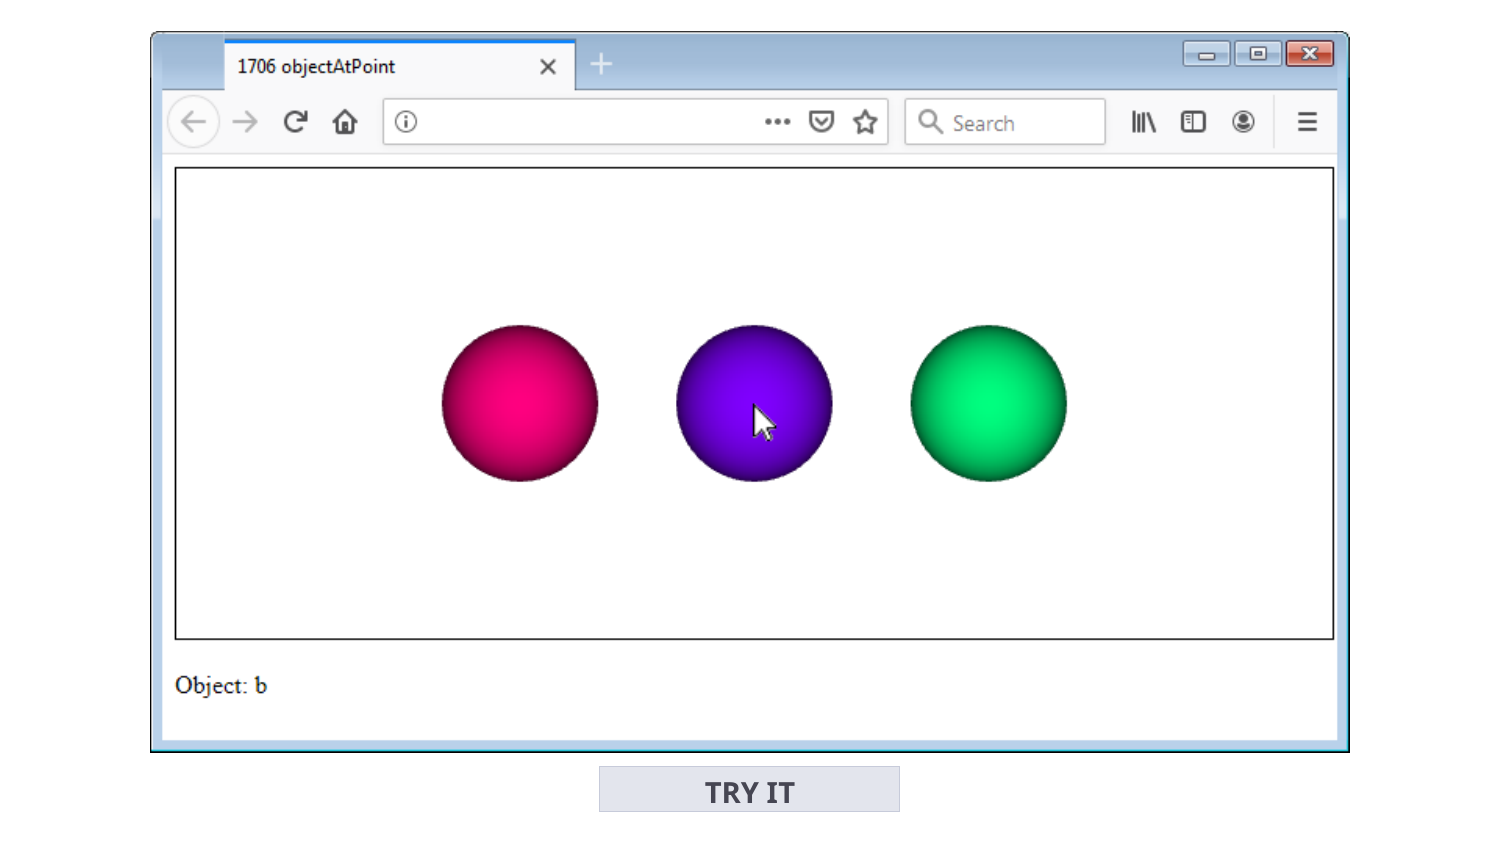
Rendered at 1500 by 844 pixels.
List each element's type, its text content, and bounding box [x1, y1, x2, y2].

picture [149, 31, 1351, 753]
text_box TRY IT [599, 766, 900, 812]
